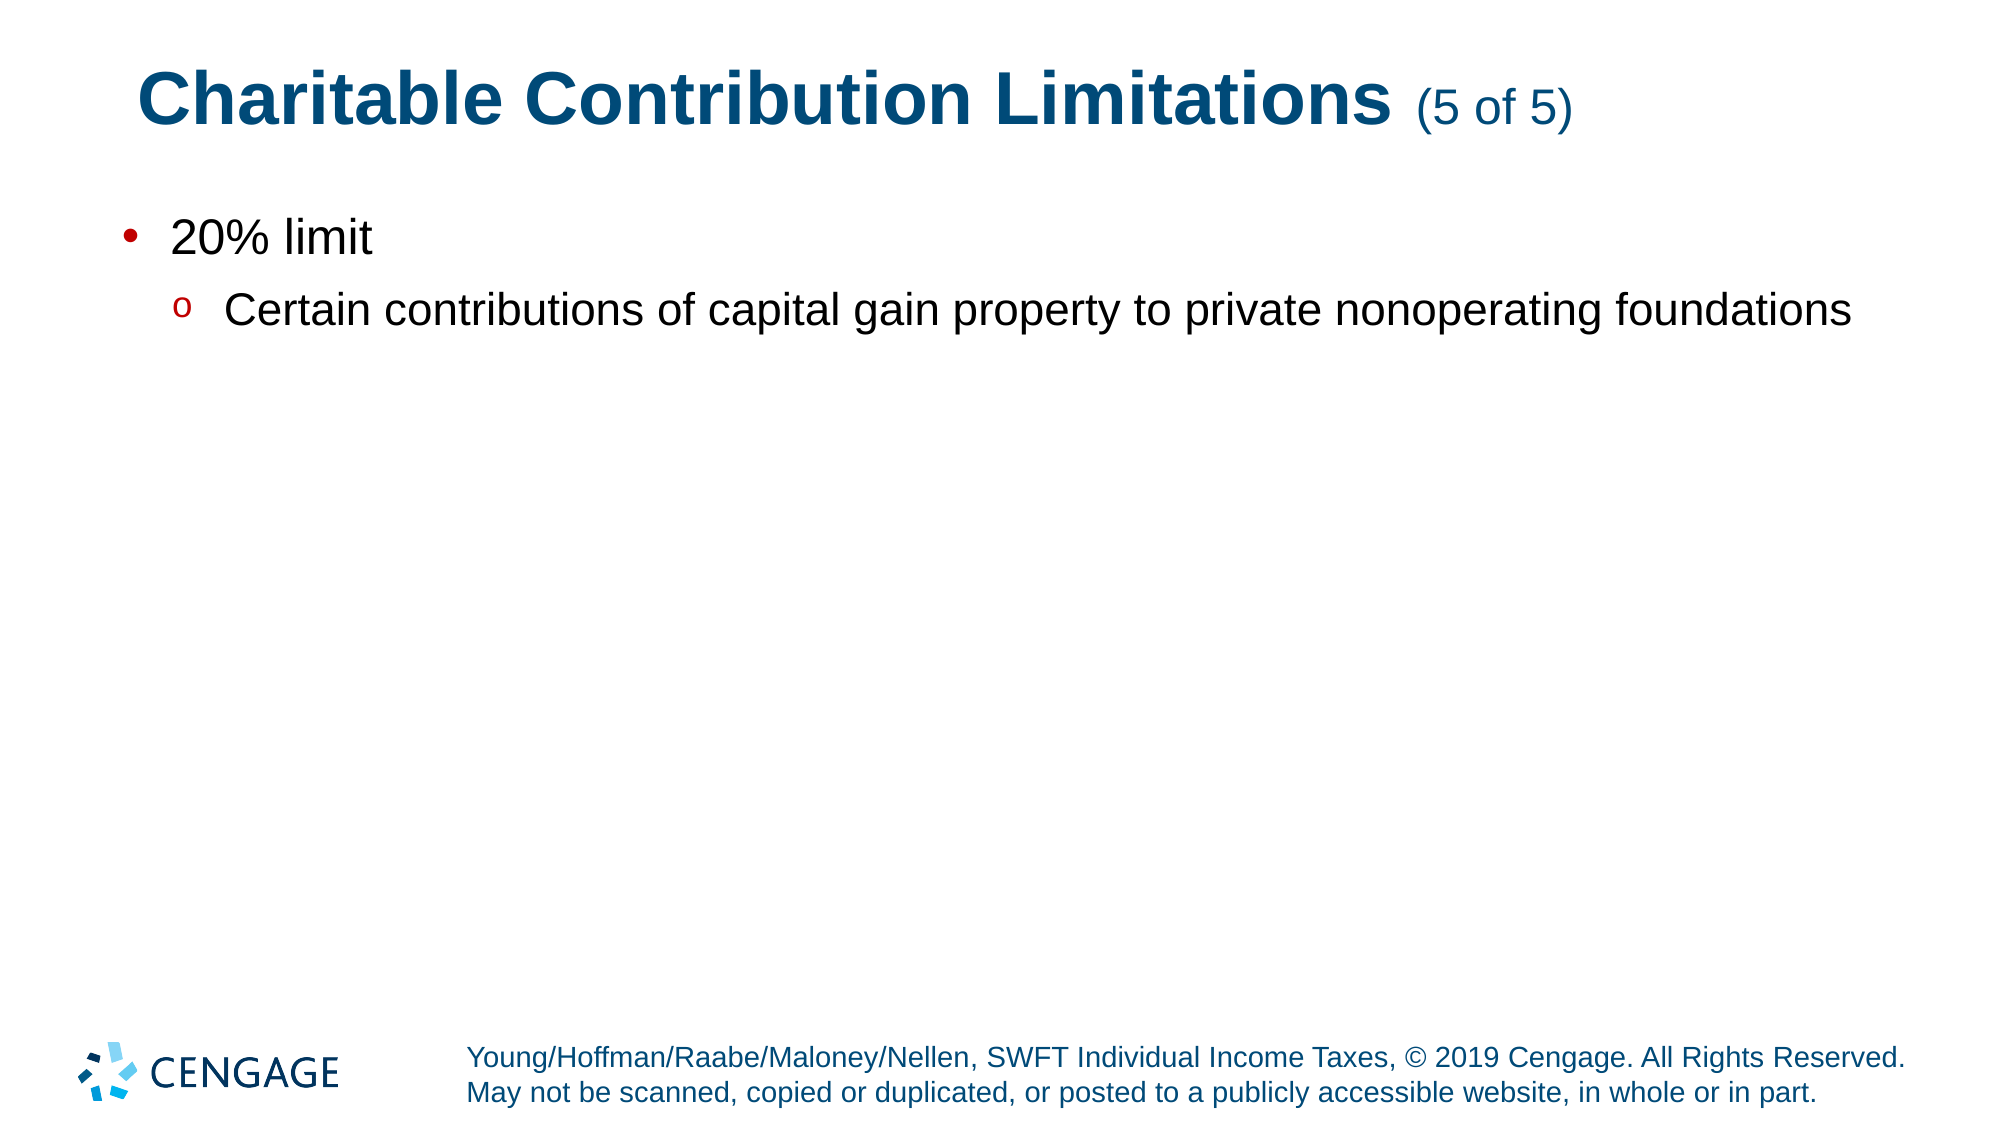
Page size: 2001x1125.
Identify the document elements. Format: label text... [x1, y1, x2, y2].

picture [78, 1042, 338, 1101]
title Charitable Contribution Limitations (5 of 5) [137, 59, 1863, 171]
list 20% limit Certain contributions of capital gain property to private nonoperating foundations [121, 211, 1880, 366]
